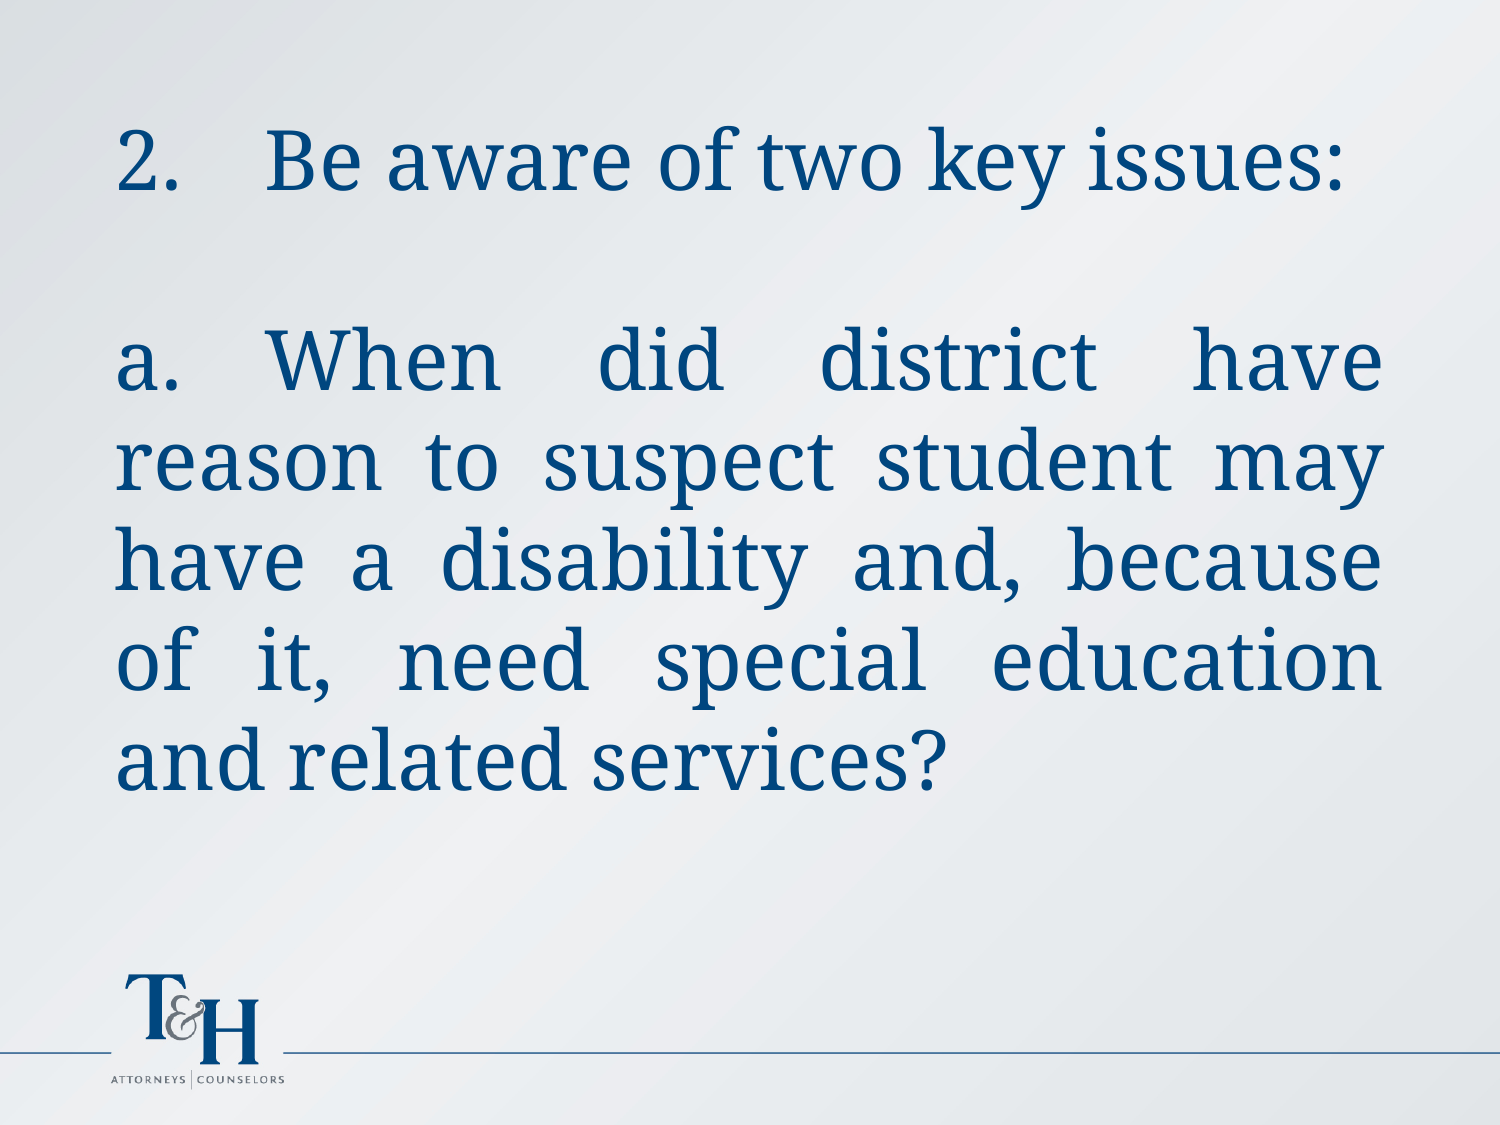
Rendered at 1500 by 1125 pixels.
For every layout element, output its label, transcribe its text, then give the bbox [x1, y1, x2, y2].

text_box 2. Be aware of two key issues: a. When did district have reason to suspect student may have a disability and, because of it, need special education and related services? [99, 99, 1400, 815]
picture [0, 0, 1500, 1125]
